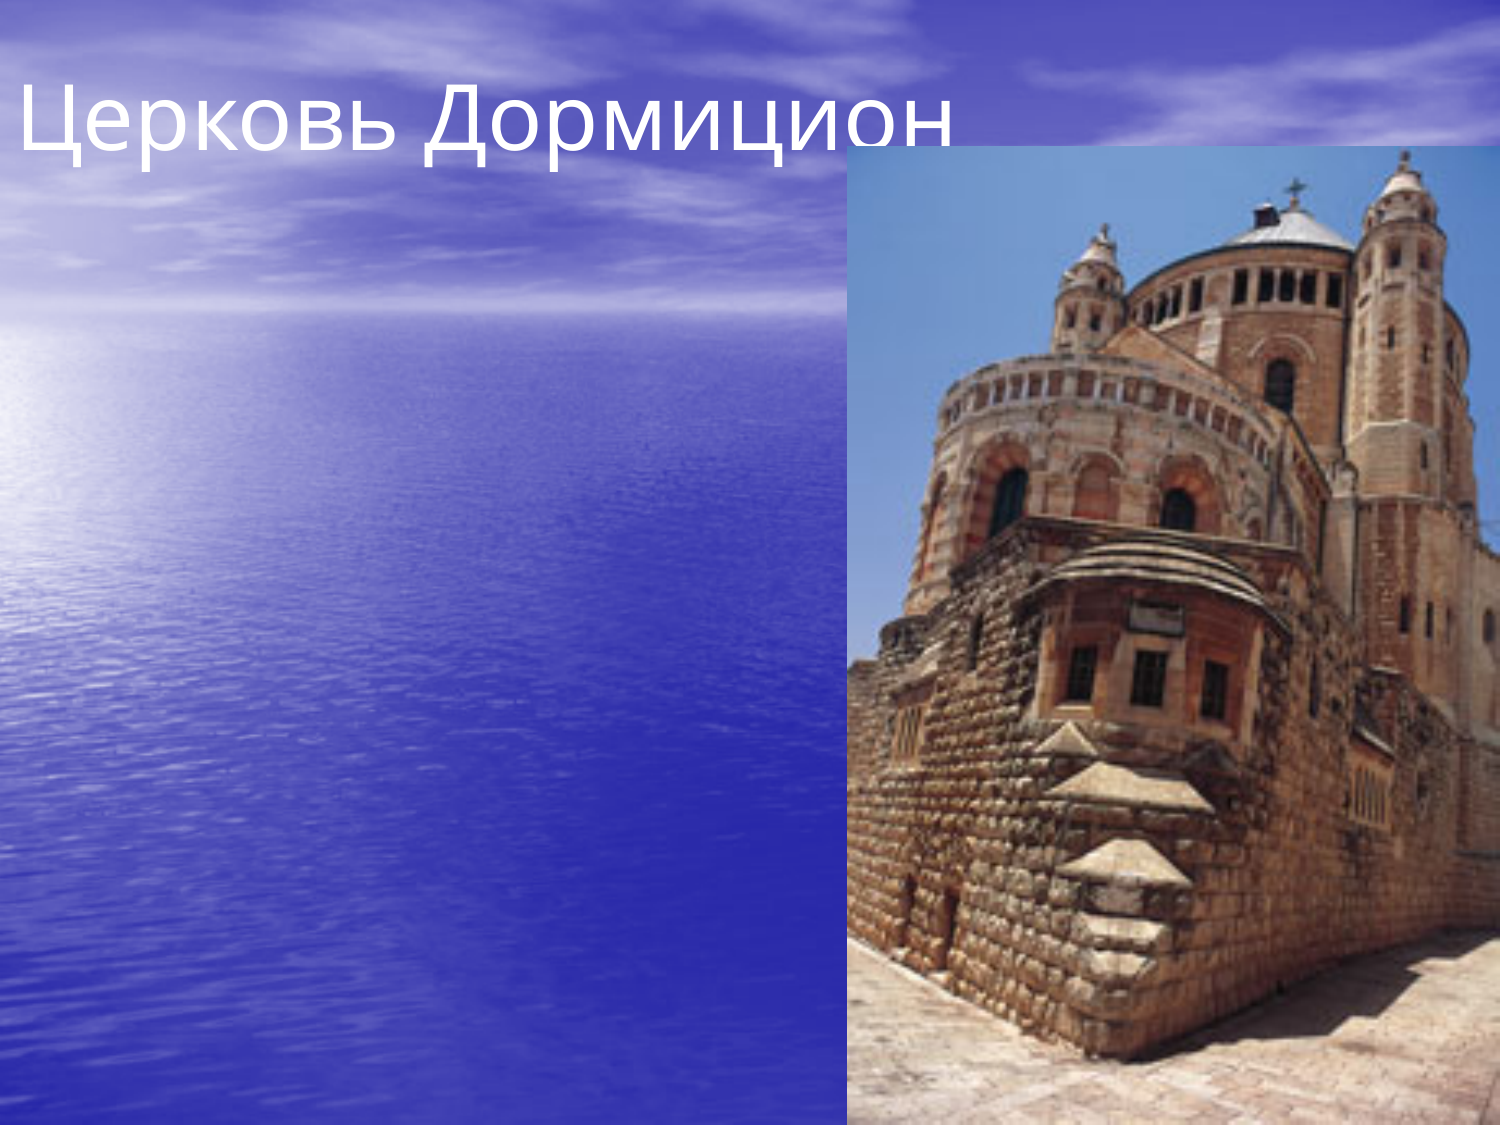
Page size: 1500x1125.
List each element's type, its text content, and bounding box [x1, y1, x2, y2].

picture [847, 146, 1500, 1125]
title Церковь Дормицион [0, 0, 1351, 228]
